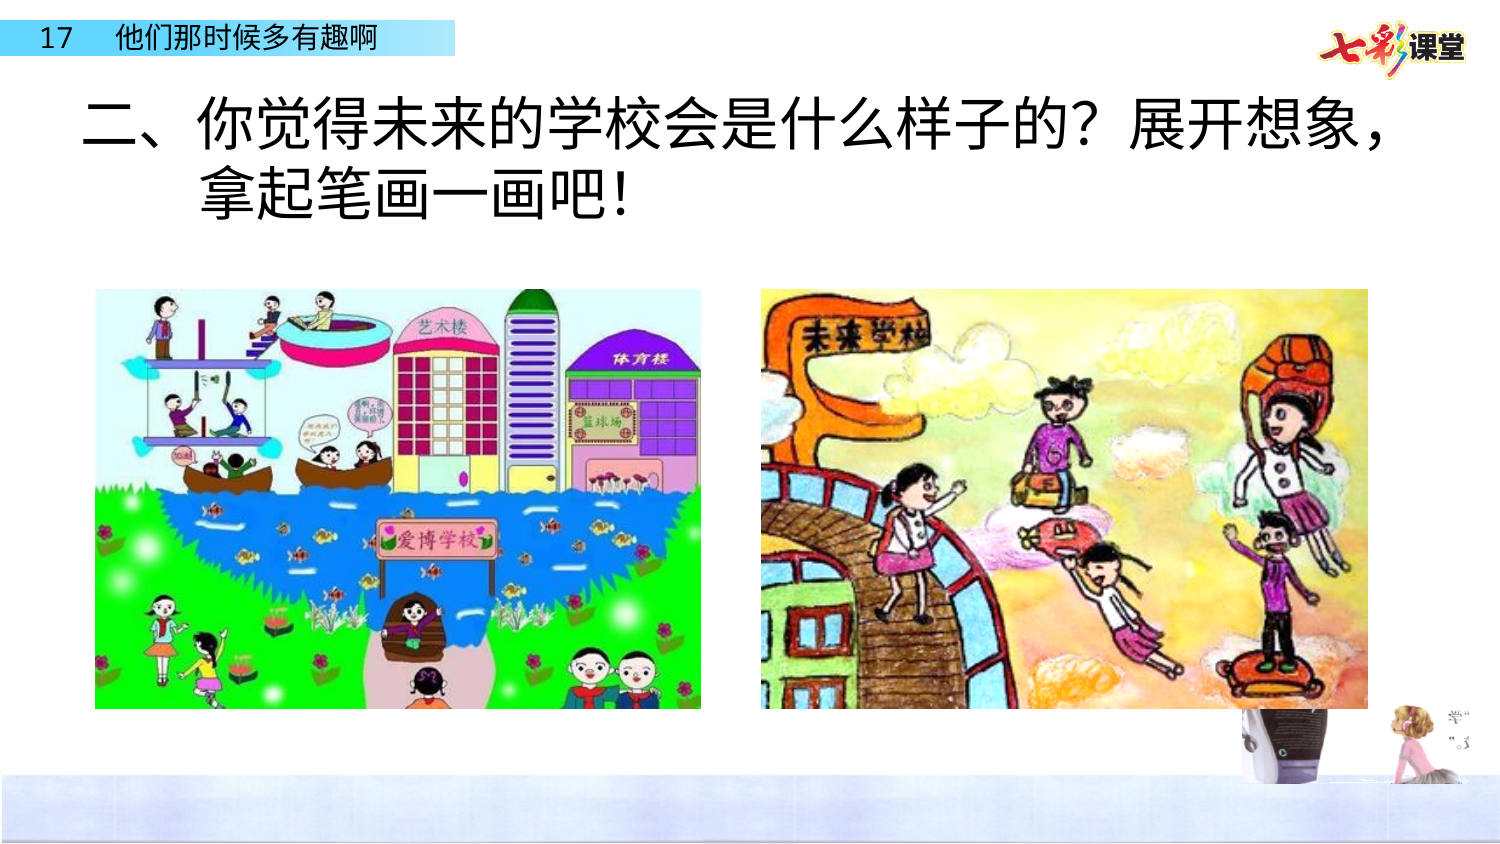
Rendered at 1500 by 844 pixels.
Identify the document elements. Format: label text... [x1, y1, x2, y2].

picture [1316, 20, 1468, 80]
picture [0, 288, 1500, 844]
text_box 二、你觉得未来的学校会是什么样子的？展开想象，拿起笔画一画吧！ [64, 80, 1412, 235]
picture [94, 288, 702, 709]
